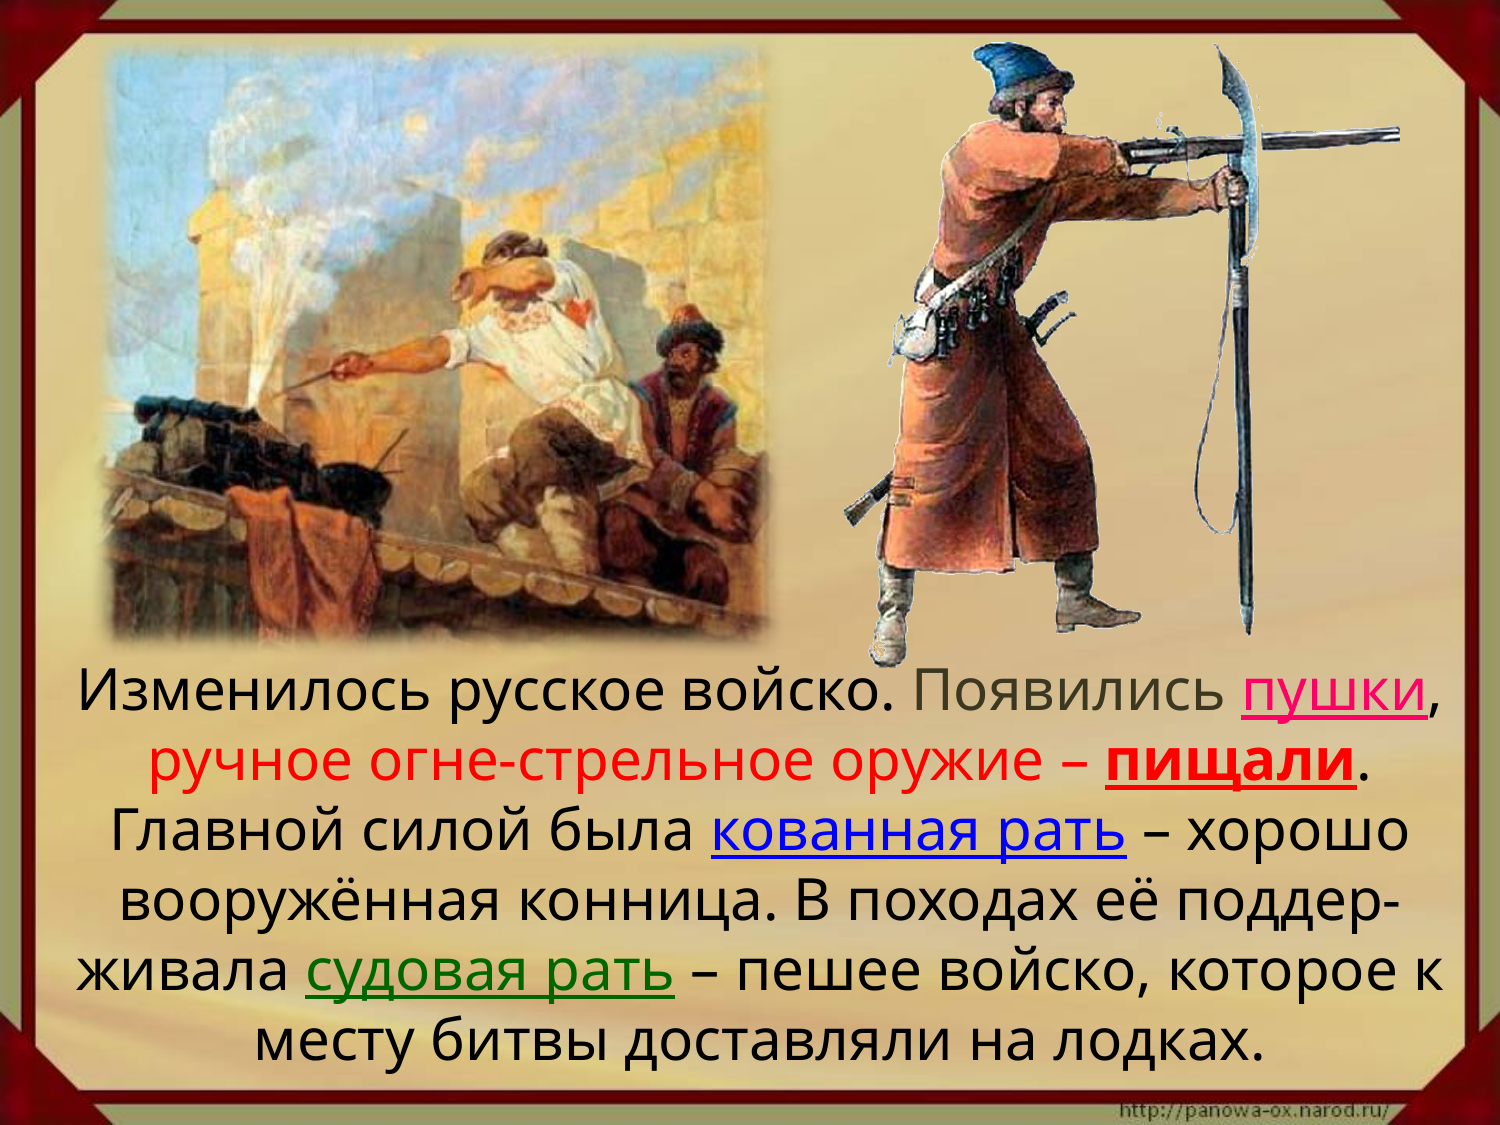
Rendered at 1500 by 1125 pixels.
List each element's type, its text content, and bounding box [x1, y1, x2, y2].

list Изменилось русское войско. Появились пушки, ручное огне-стрельное оружие – пищали. Главной силой была кованная рать – хорошо вооружённая конница. В походах её поддер-живала судовая рать – пешее войско, которое к месту битвы доставляли на лодках. [0, 645, 1470, 1090]
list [844, 42, 1400, 669]
picture [0, 0, 1500, 1125]
